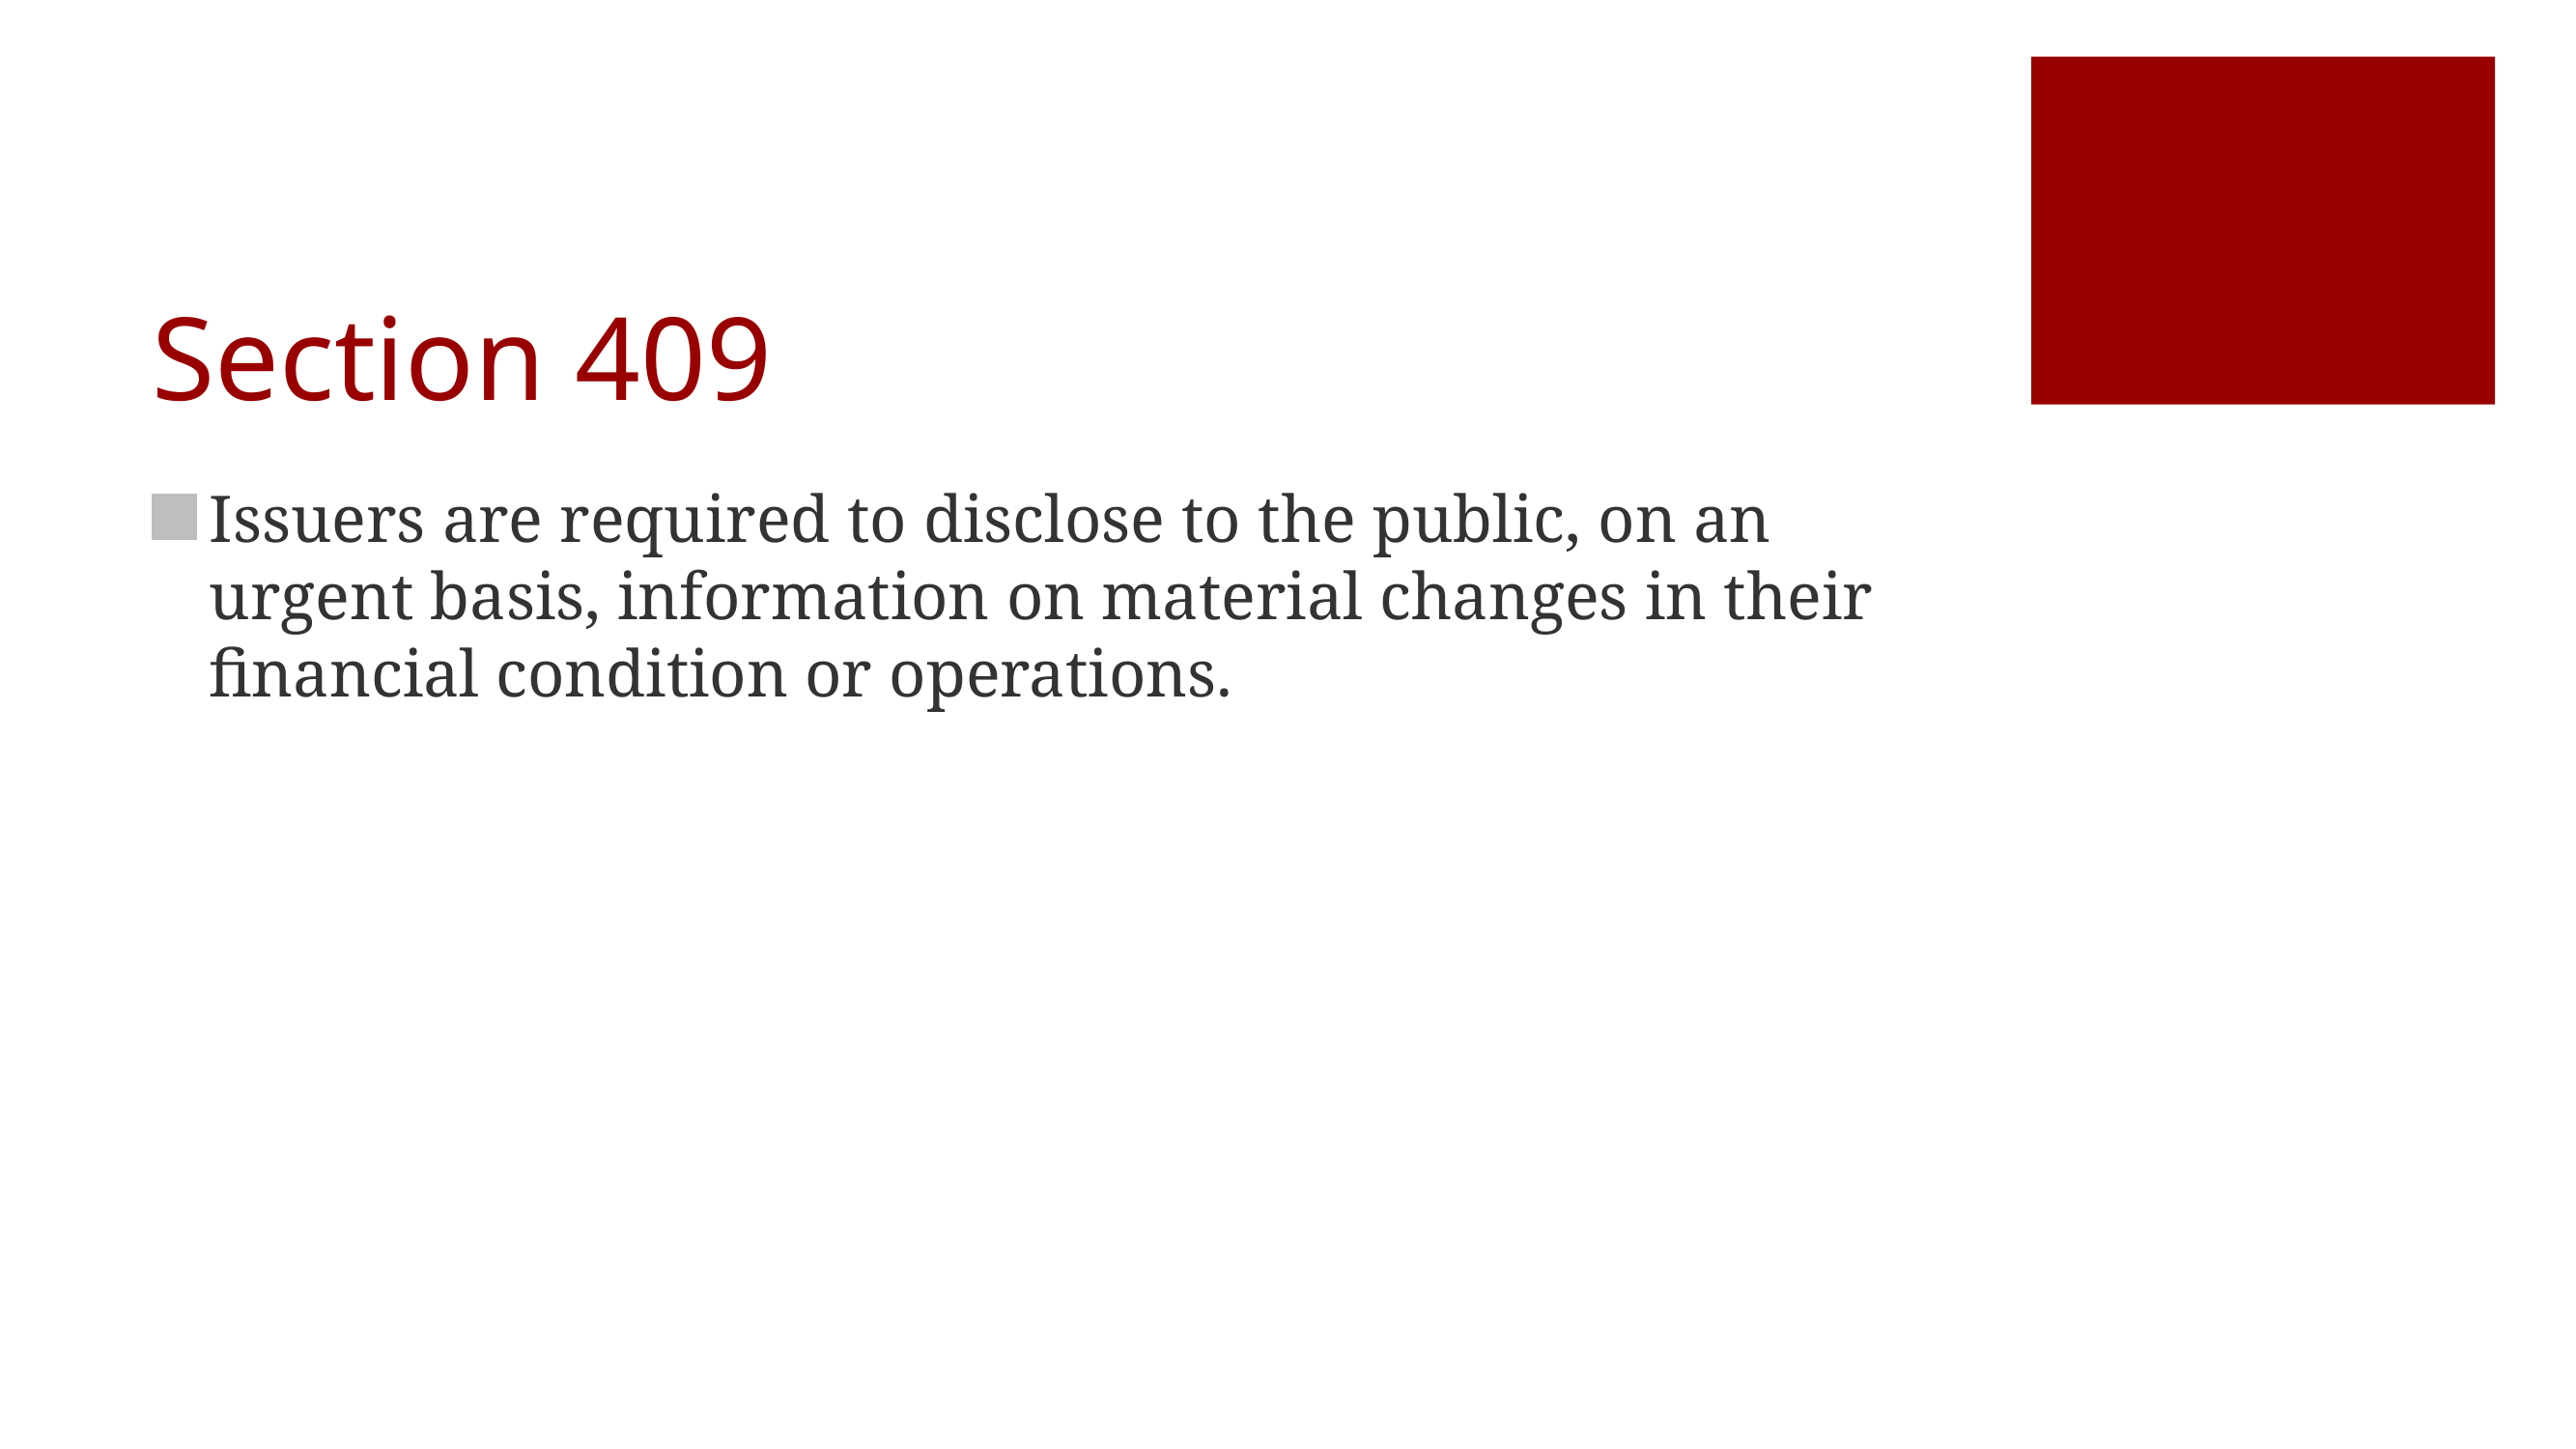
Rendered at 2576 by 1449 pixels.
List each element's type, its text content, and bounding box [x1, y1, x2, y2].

title Section 409 [128, 193, 1963, 435]
picture [152, 494, 197, 540]
list Issuers are required to disclose to the public, on an urgent basis, information on material changes in their financial condition or operations. [128, 467, 1963, 1294]
